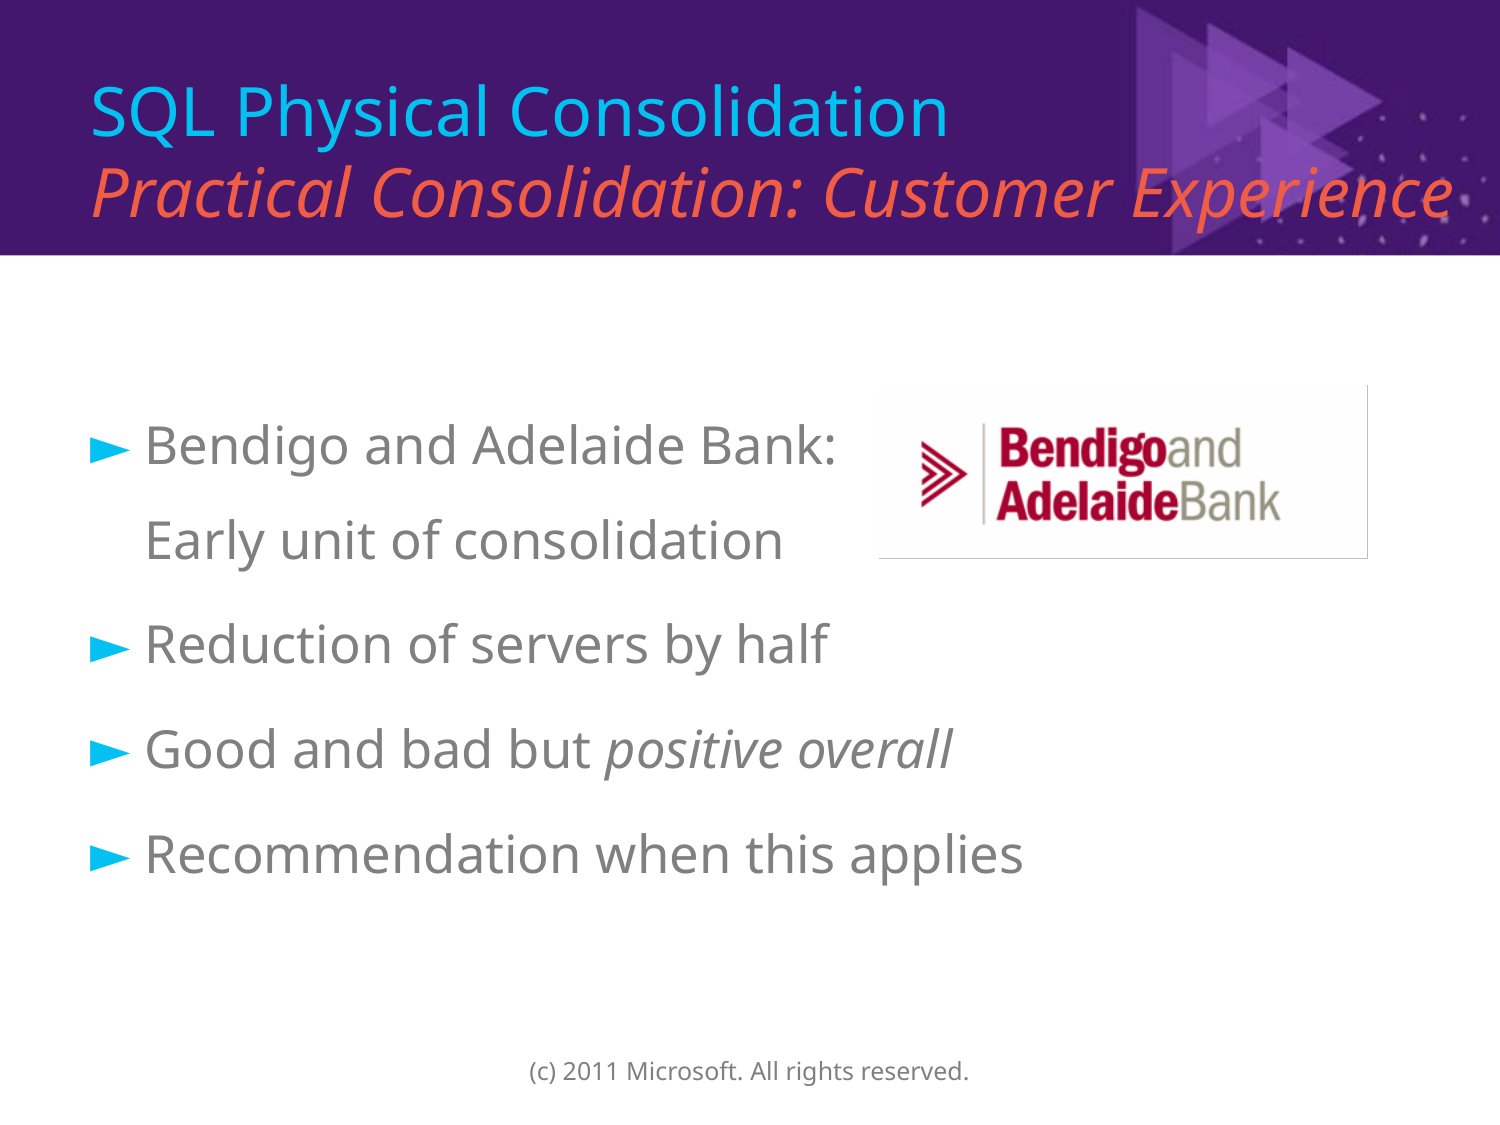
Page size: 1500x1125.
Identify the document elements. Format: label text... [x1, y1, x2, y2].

footer (c) 2011 Microsoft. All rights reserved. [512, 1042, 988, 1103]
list Bendigo and Adelaide Bank: Early unit of consolidation Reduction of servers by half Good and bad but positive overall Recommendation when this applies [75, 373, 1235, 894]
title SQL Physical Consolidation Practical Consolidation: Customer Experience [75, 56, 1483, 244]
picture [879, 385, 1369, 560]
picture [0, 0, 1500, 255]
